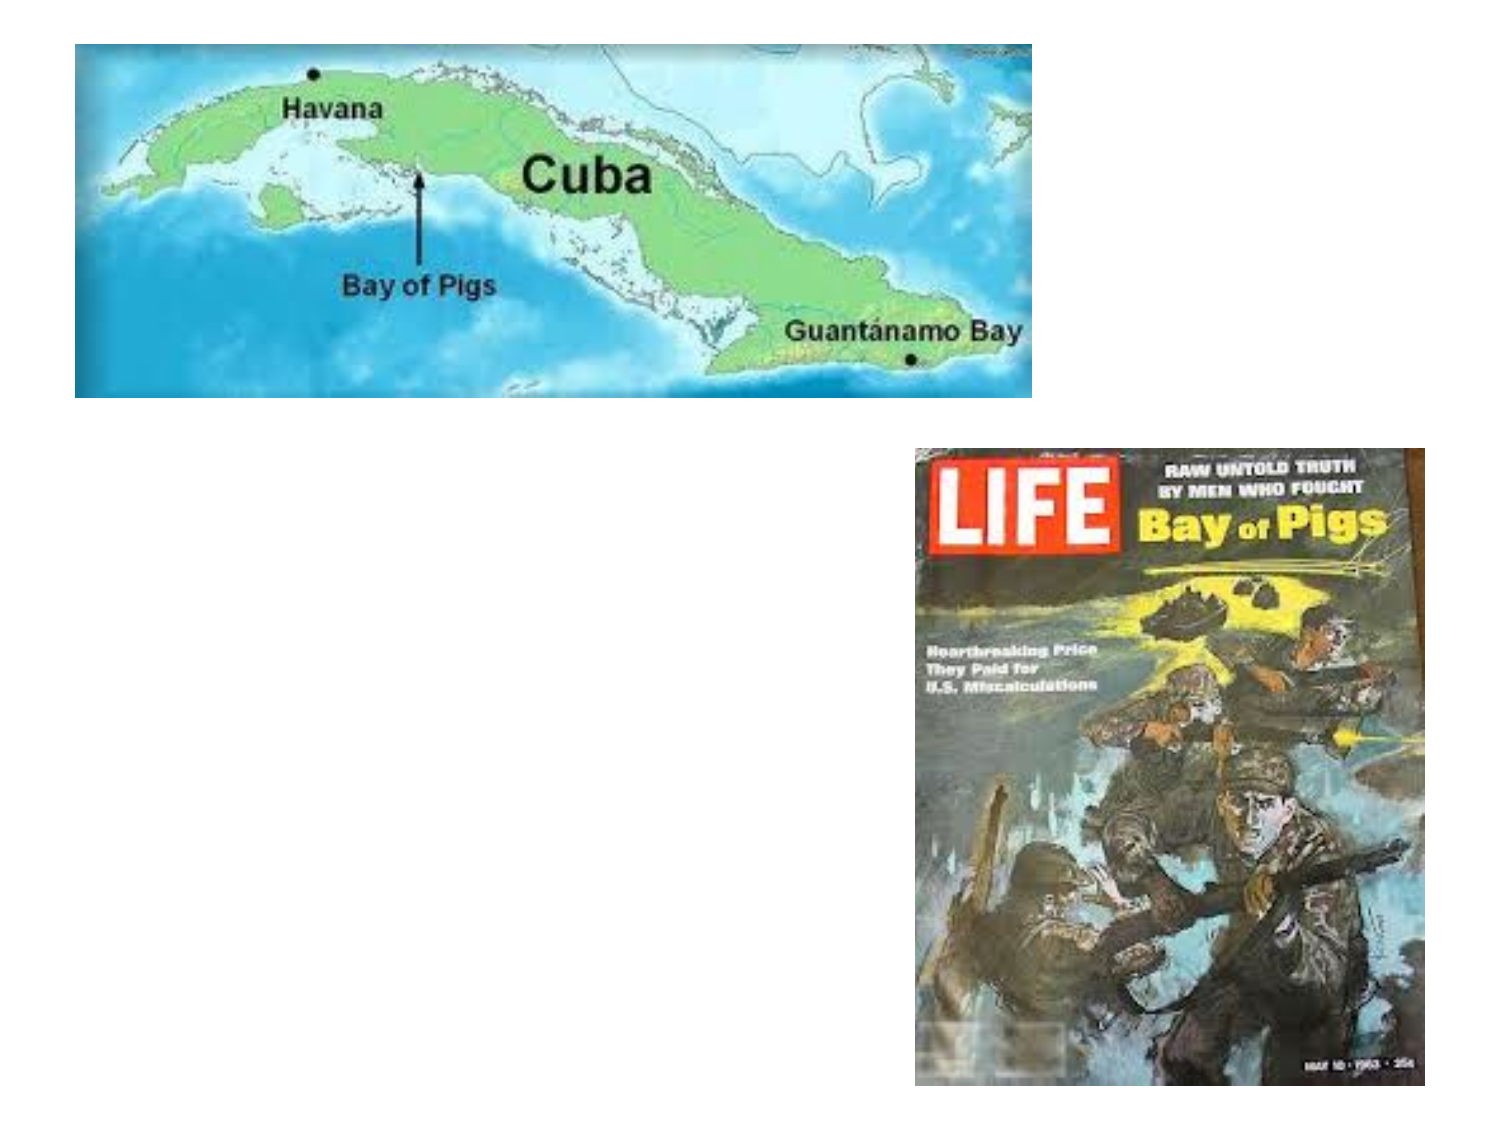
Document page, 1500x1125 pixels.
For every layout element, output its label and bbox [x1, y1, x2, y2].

picture [914, 448, 1426, 1086]
picture [74, 44, 1032, 399]
